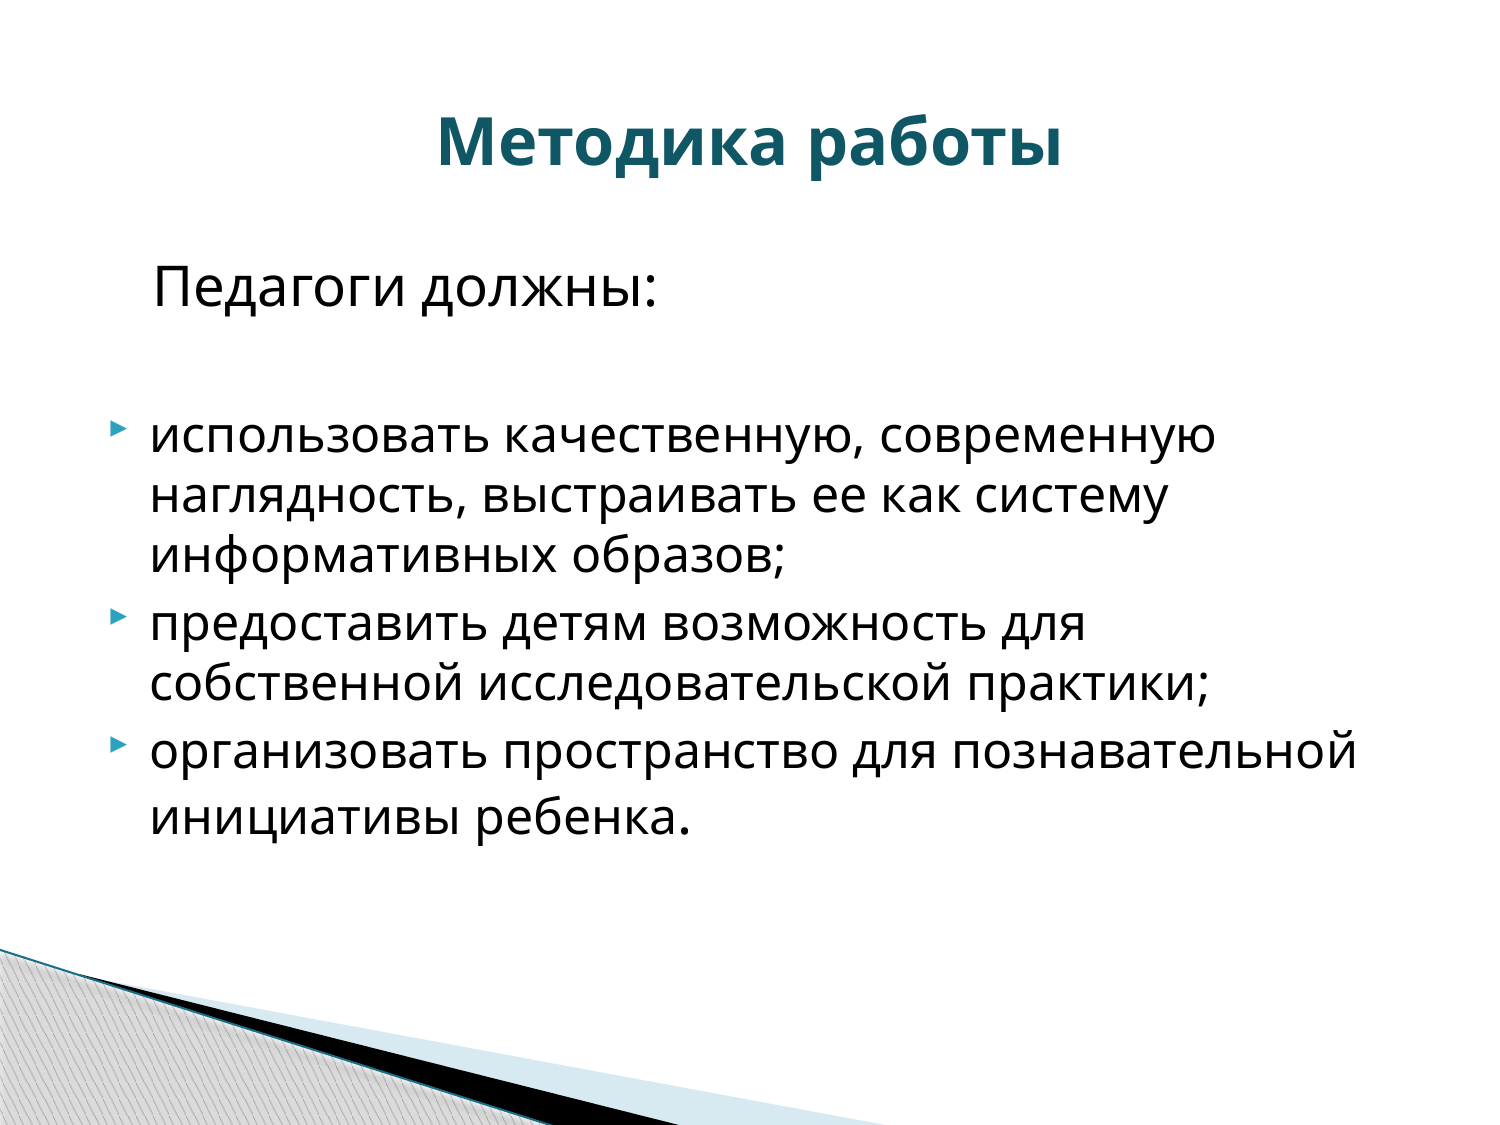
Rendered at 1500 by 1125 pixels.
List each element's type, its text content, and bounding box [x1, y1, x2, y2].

title Методика работы [75, 45, 1425, 233]
list Педагоги должны: использовать качественную, современную наглядность, выстраивать ее как систему информативных образов; предоставить детям возможность для собственной исследовательской практики; организовать пространство для познавательной инициативы ребенка. [75, 243, 1425, 986]
